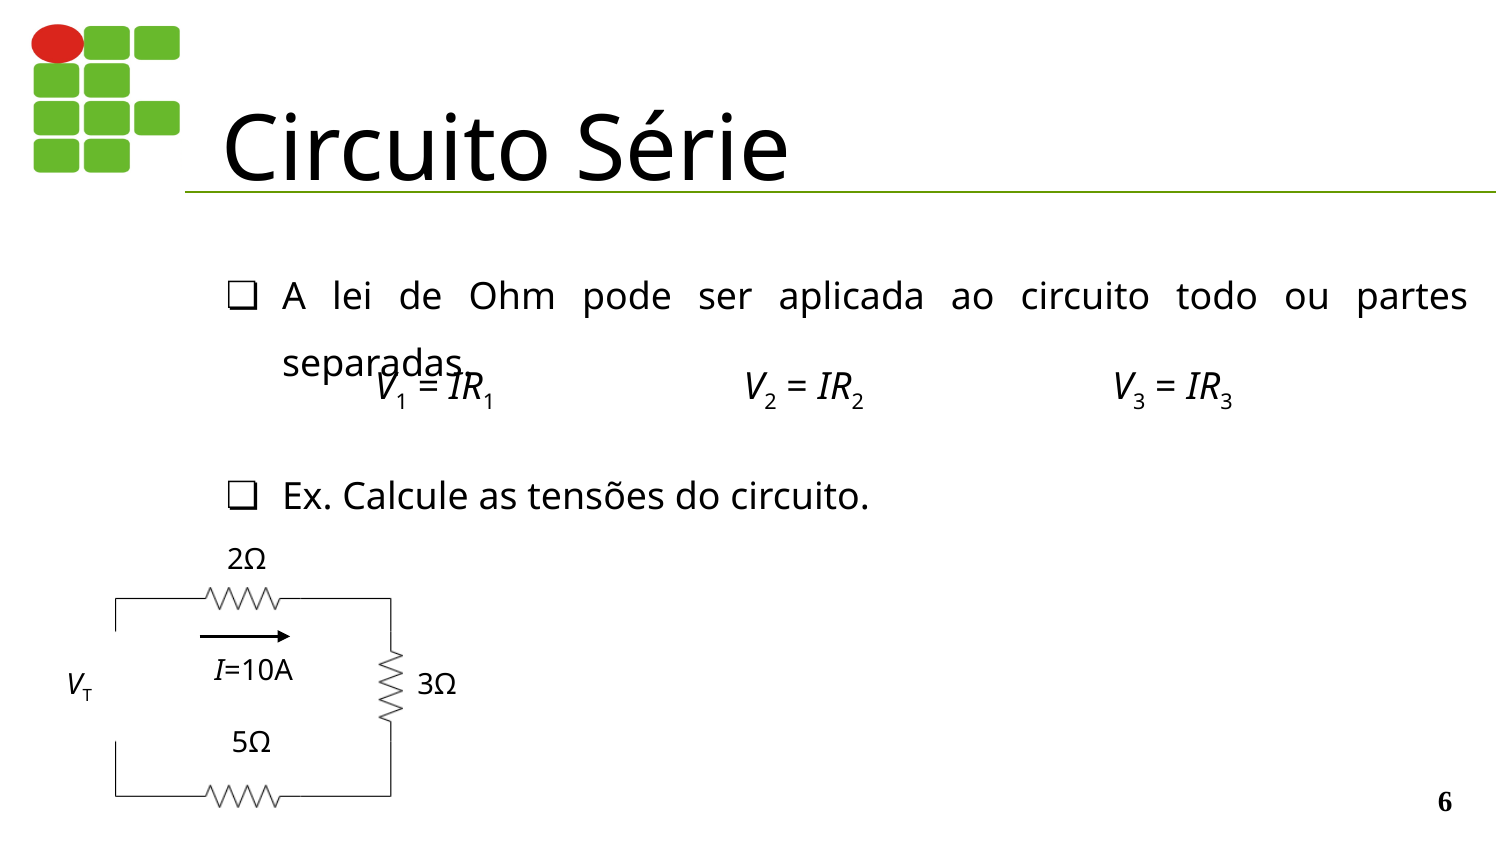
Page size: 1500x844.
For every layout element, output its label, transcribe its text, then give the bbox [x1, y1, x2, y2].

title Circuito Série [206, 26, 1468, 207]
list V2 = IR2 [657, 329, 951, 403]
text_box ‹#› [1155, 768, 1468, 825]
list A lei de Ohm pode ser aplicada ao circuito todo ou partes separadas. [192, 241, 1485, 316]
list V1 = IR1 [288, 329, 582, 403]
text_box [51, 525, 507, 809]
picture [29, 23, 182, 174]
list V3 = IR3 [1026, 329, 1319, 403]
list Ex. Calcule as tensões do circuito. [192, 441, 1468, 508]
